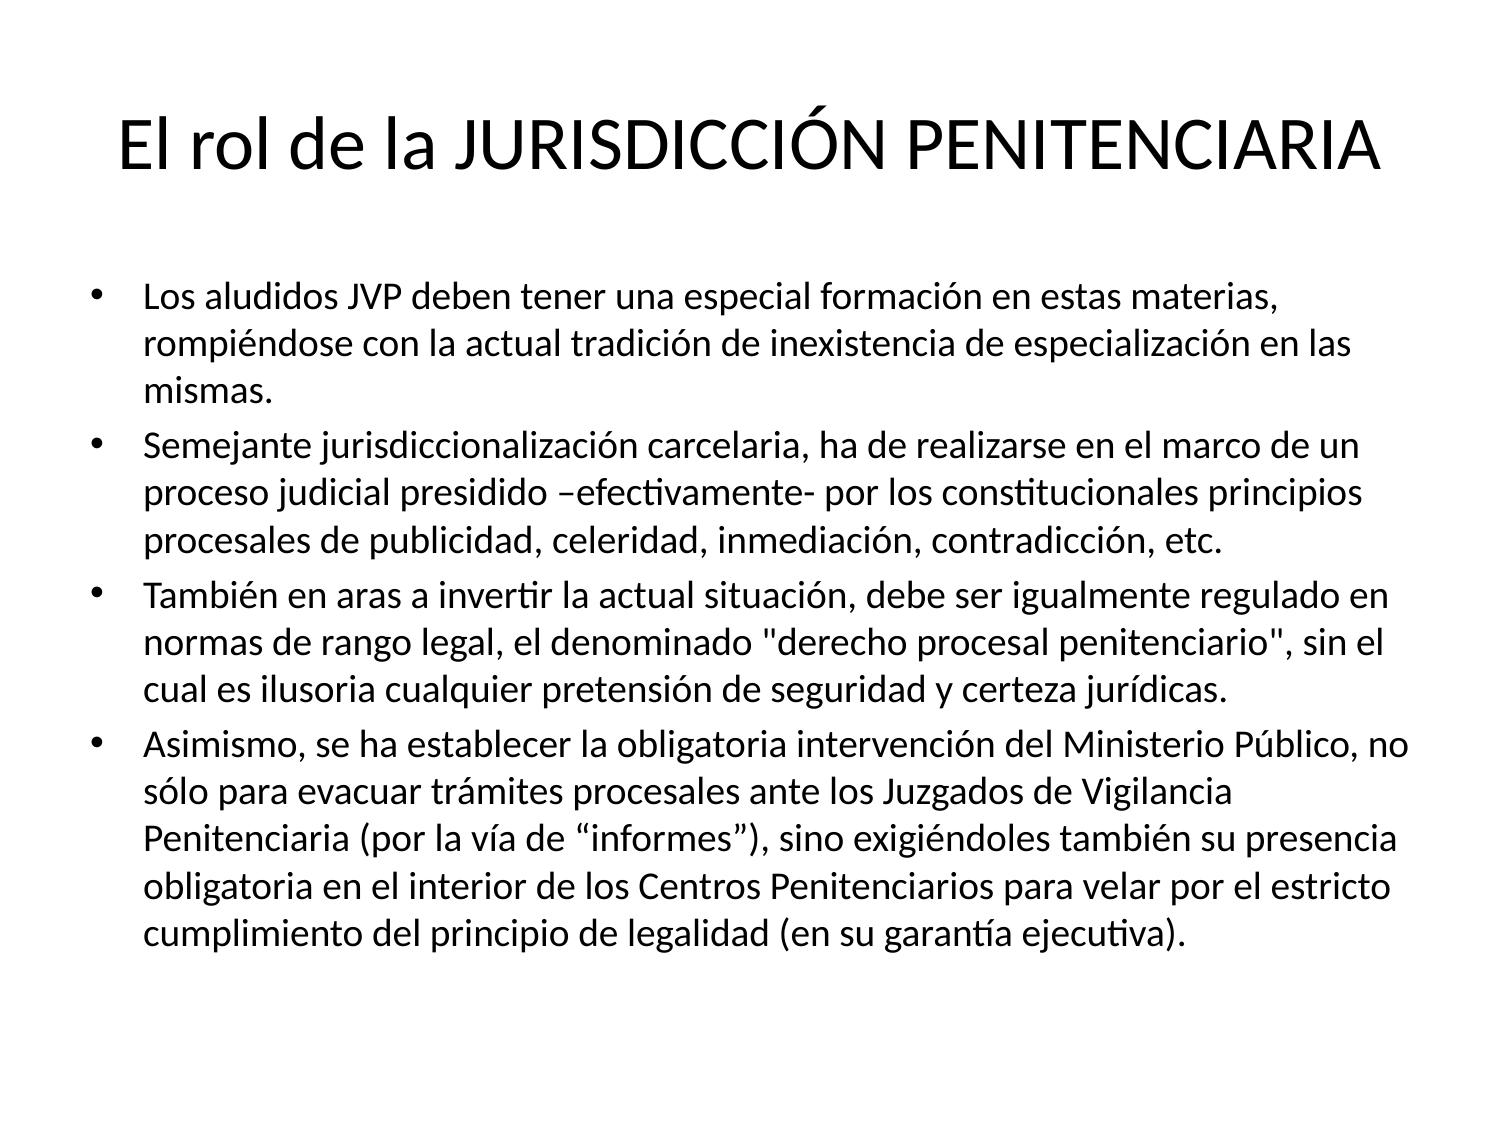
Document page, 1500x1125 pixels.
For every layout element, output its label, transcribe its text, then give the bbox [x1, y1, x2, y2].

title El rol de la JURISDICCIÓN PENITENCIARIA [75, 45, 1425, 233]
list Los aludidos JVP deben tener una especial formación en estas materias, rompiéndose con la actual tradición de inexistencia de especialización en las mismas. Semejante jurisdiccionalización carcelaria, ha de realizarse en el marco de un proceso judicial presidido –efectivamente- por los constitucionales principios procesales de publicidad, celeridad, inmediación, contradicción, etc. También en aras a invertir la actual situación, debe ser igualmente regulado en normas de rango legal, el denominado "derecho procesal penitenciario", sin el cual es ilusoria cualquier pretensión de seguridad y certeza jurídicas. Asimismo, se ha establecer la obligatoria intervención del Ministerio Público, no sólo para evacuar trámites procesales ante los Juzgados de Vigilancia Penitenciaria (por la vía de “informes”), sino exigiéndoles también su presencia obligatoria en el interior de los Centros Penitenciarios para velar por el estricto cumplimiento del principio de legalidad (en su garantía ejecutiva). [75, 262, 1425, 1005]
